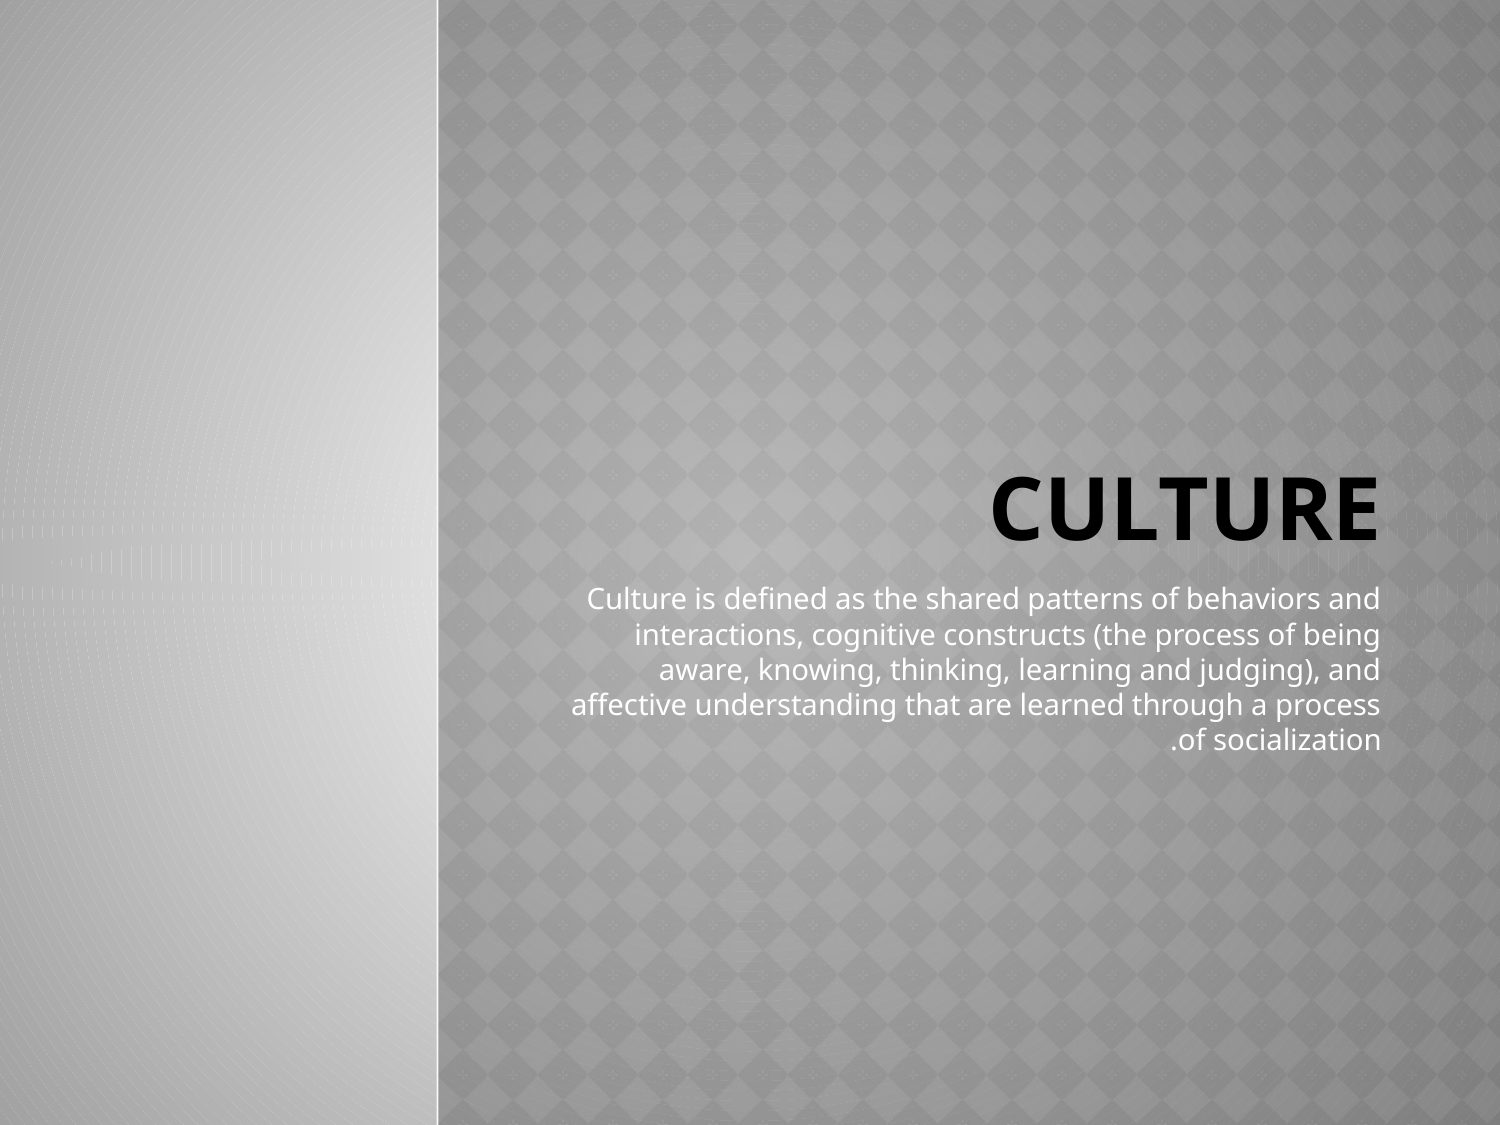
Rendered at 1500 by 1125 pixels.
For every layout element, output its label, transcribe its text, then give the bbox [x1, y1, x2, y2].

subtitle Culture is defined as the shared patterns of behaviors and interactions, cognitive constructs (the process of being aware, knowing, thinking, learning and judging), and affective understanding that are learned through a process of socialization. [550, 580, 1390, 762]
title Culture [552, 87, 1390, 558]
